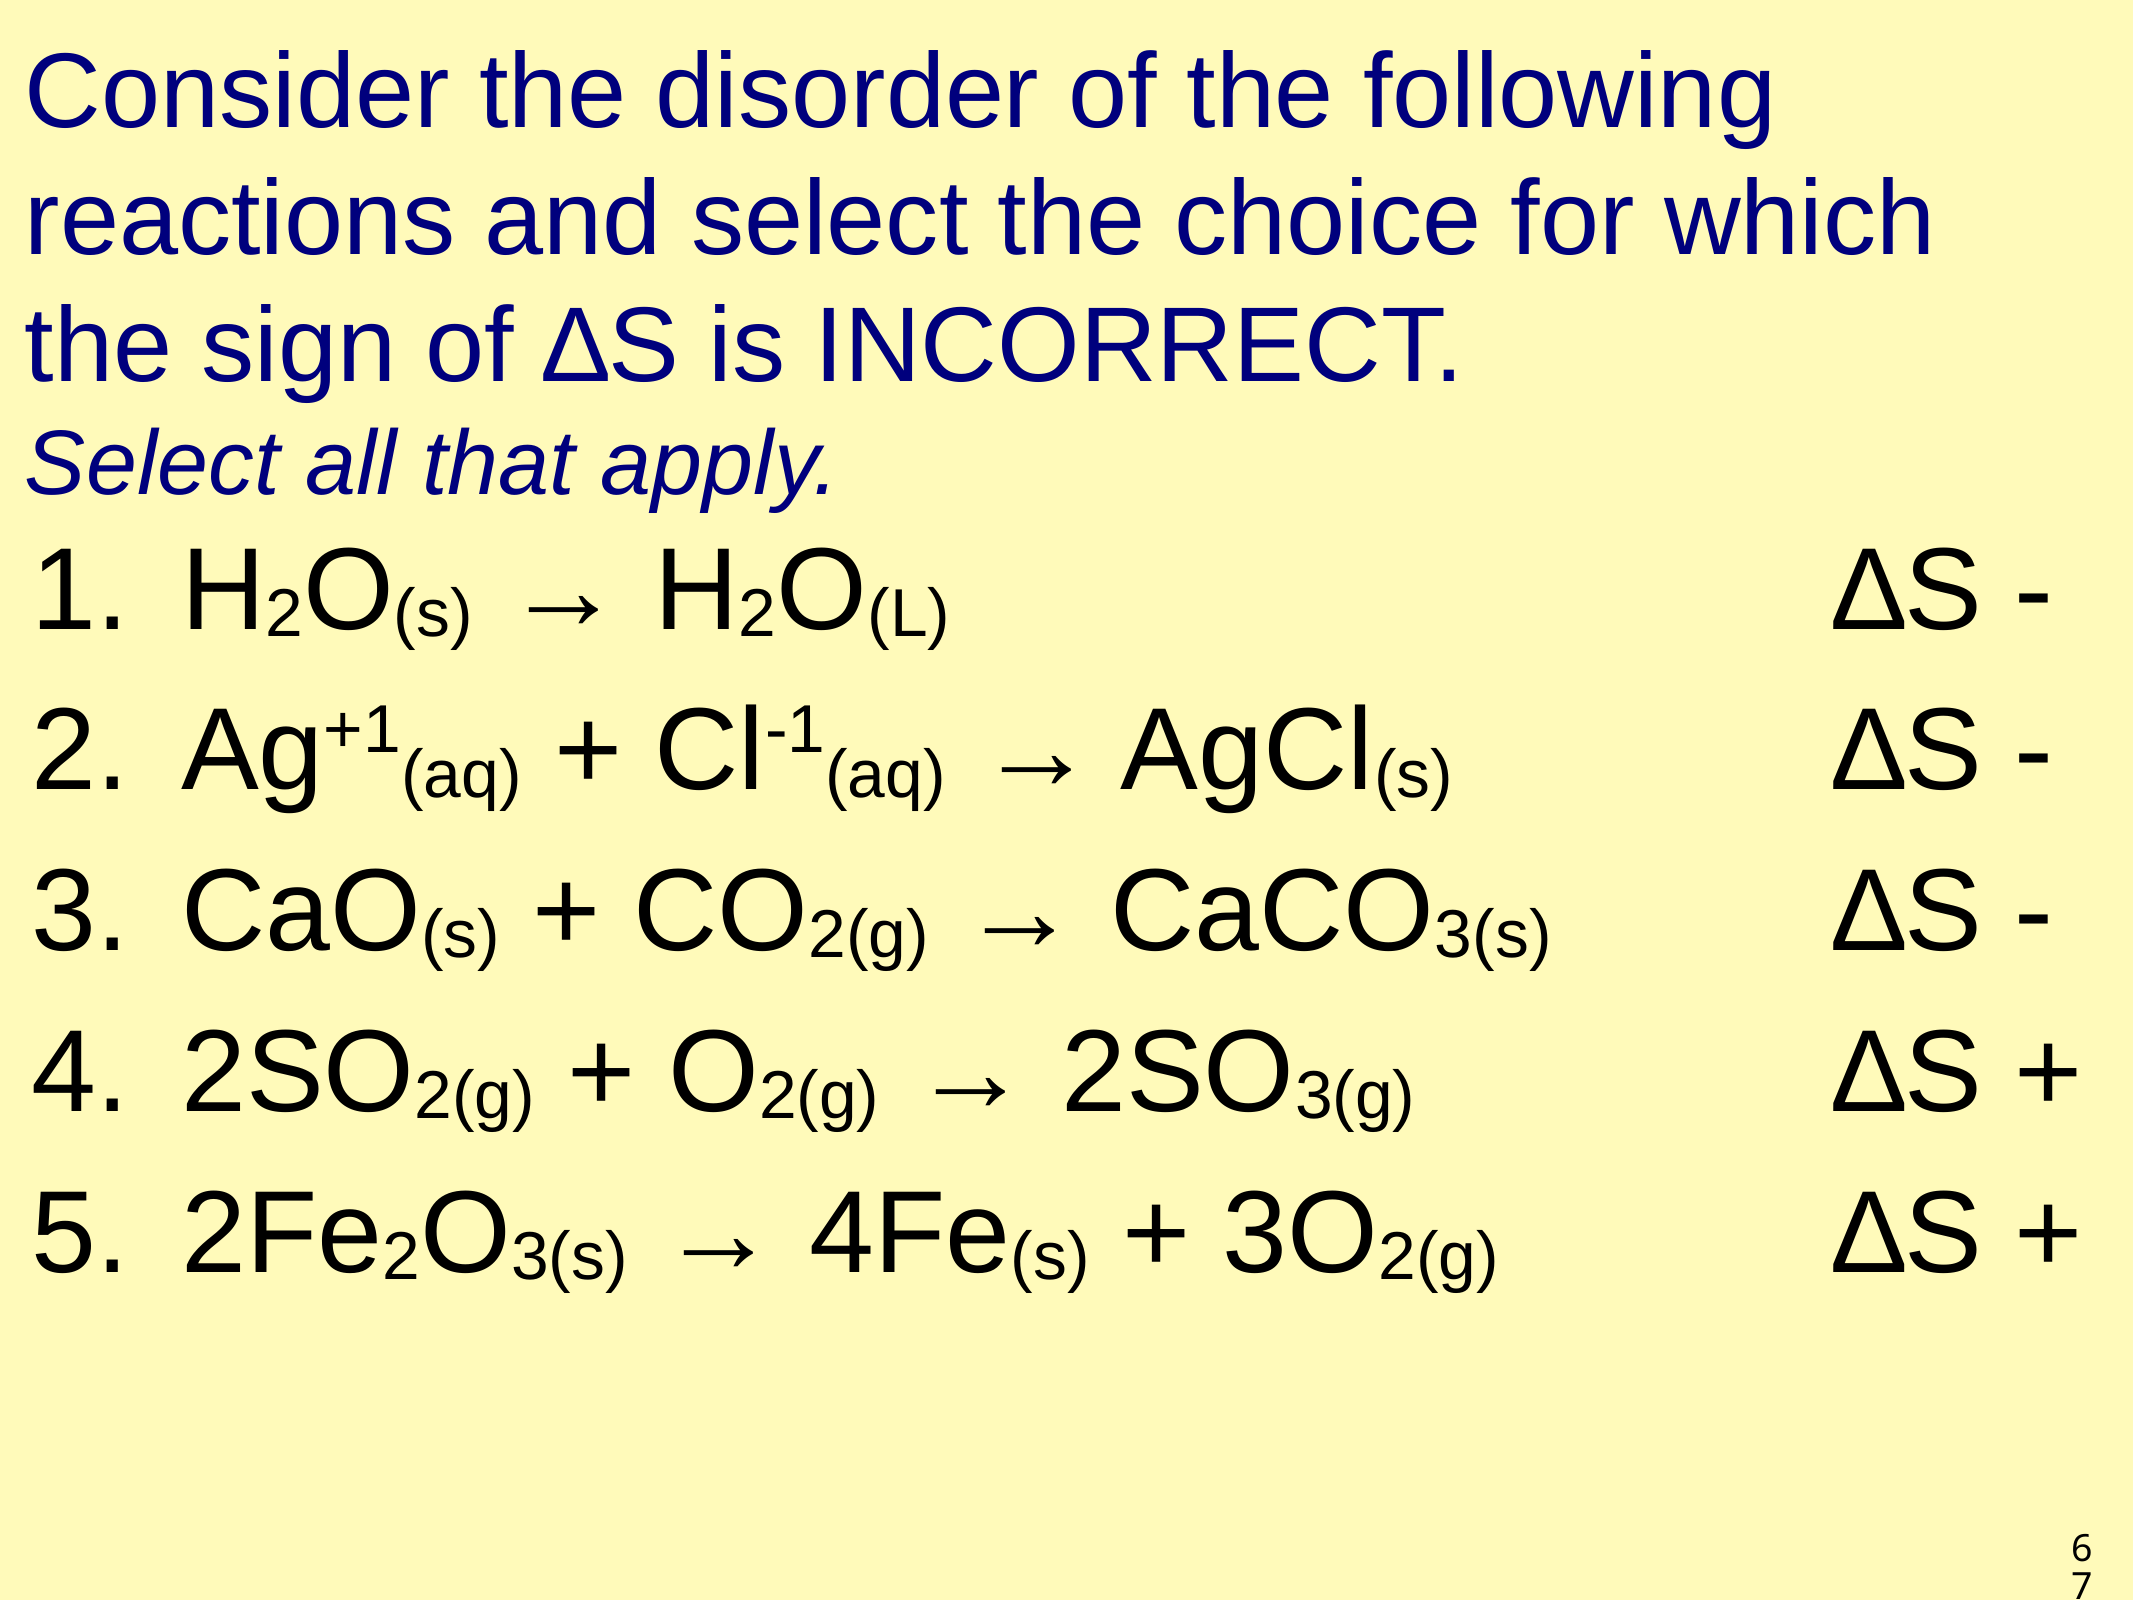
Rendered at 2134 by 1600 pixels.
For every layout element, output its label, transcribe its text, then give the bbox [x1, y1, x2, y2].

slide_number 67 [2055, 1549, 2113, 1578]
list H2O(s) → H2O(L) ∆S - Ag+1(aq) + Cl-1(aq) → AgCl(s) ∆S - CaO(s) + CO2(g) → CaCO3(s) ∆S - 2SO2(g) + O2(g) → 2SO3(g) ∆S + 2Fe2O3(s) → 4Fe(s) + 3O2(g) ∆S + [30, 511, 2113, 1549]
title Consider the disorder of the following reactions and select the choice for which the sign of ∆S is INCORRECT. Select all that apply. [24, 20, 2107, 543]
